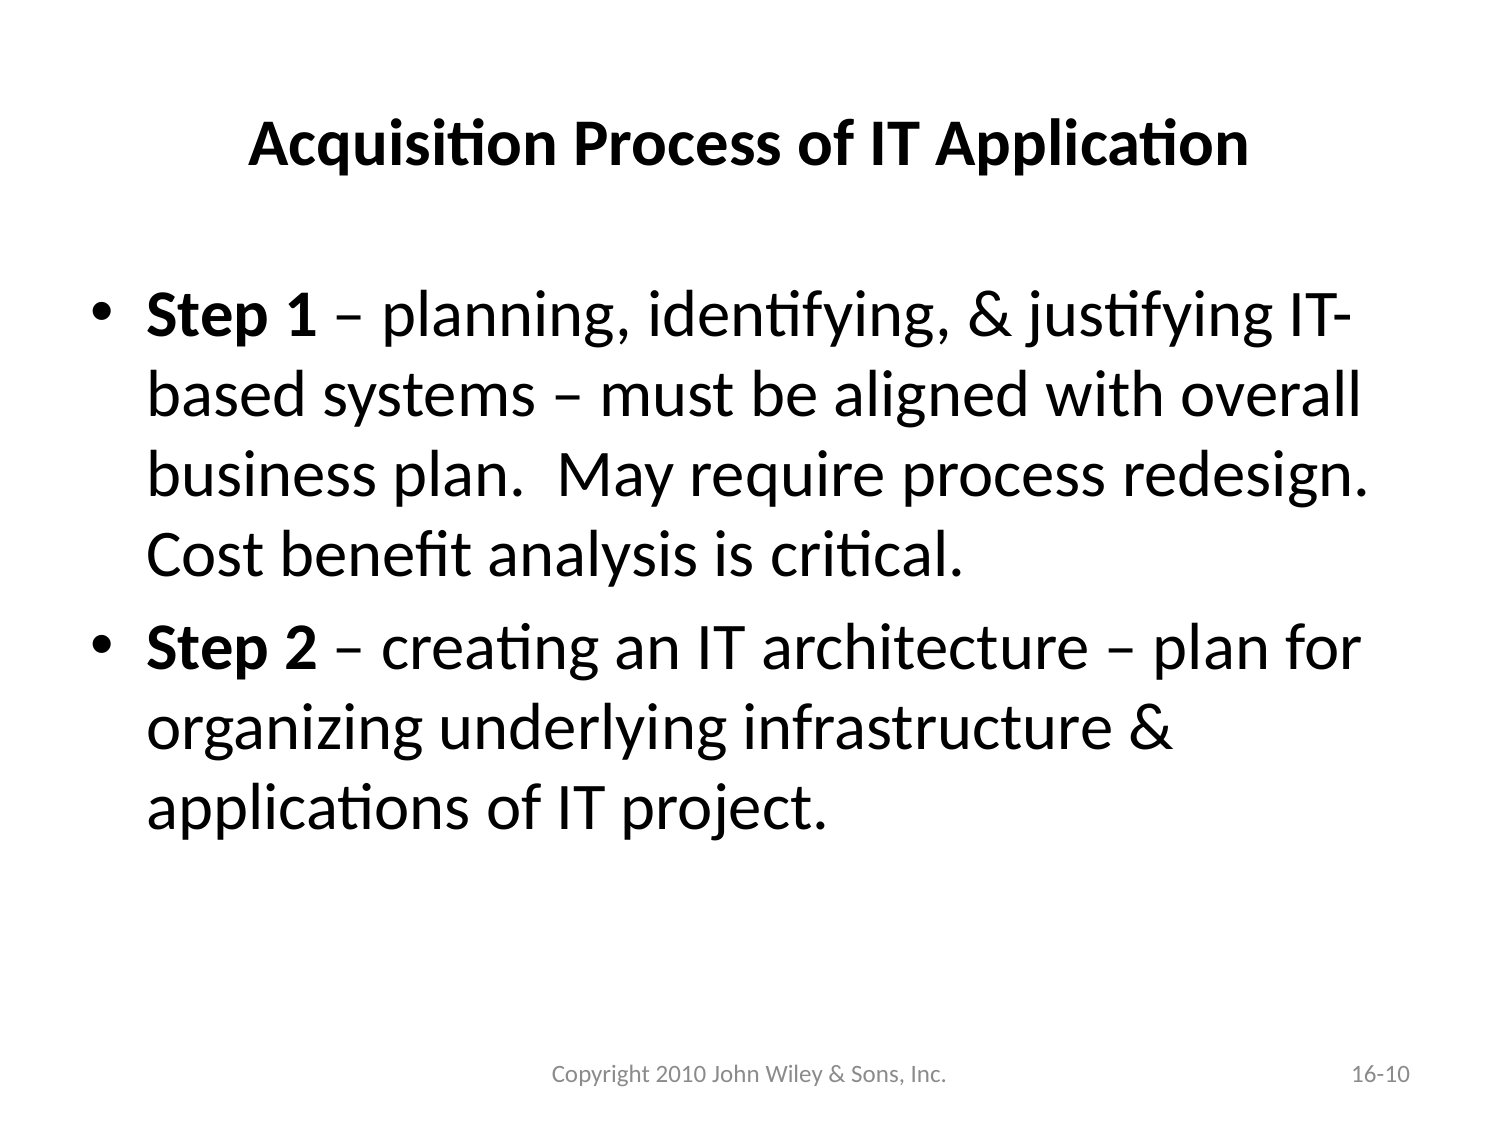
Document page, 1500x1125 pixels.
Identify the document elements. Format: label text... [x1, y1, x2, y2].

title Acquisition Process of IT Application [75, 45, 1425, 233]
slide_number 16-10 [1074, 1042, 1425, 1103]
list Step 1 – planning, identifying, & justifying IT-based systems – must be aligned with overall business plan. May require process redesign. Cost benefit analysis is critical. Step 2 – creating an IT architecture – plan for organizing underlying infrastructure & applications of IT project. [75, 262, 1425, 1005]
footer Copyright 2010 John Wiley & Sons, Inc. [512, 1042, 988, 1103]
